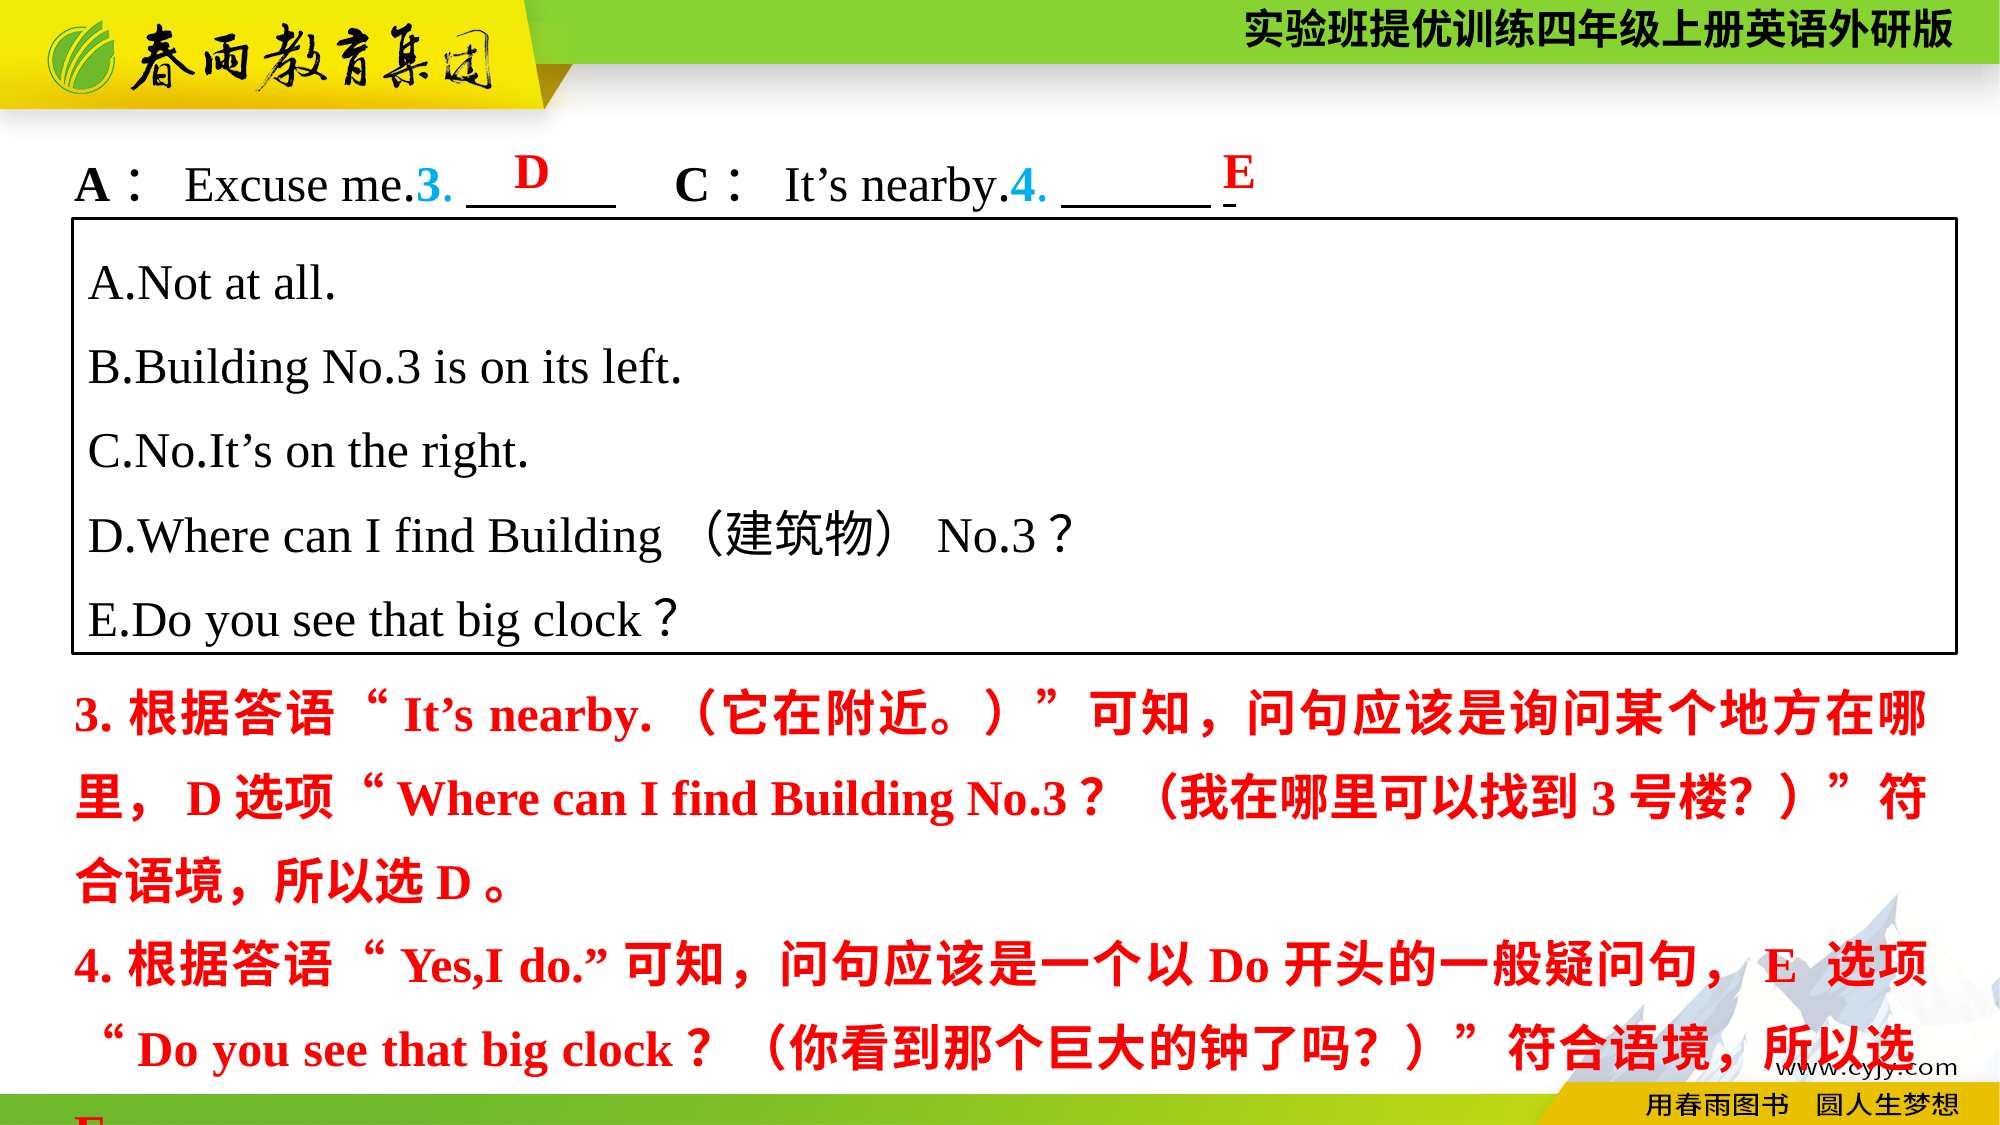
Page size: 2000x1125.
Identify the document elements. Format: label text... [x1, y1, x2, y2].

text_box 3.根据答语“It’s nearby.（它在附近。）”可知，问句应该是询问某个地方在哪里，D选项“Where can I find Building No.3？（我在哪里可以找到3号楼？）”符合语境，所以选D。 [59, 650, 1944, 900]
text_box 4.根据答语“Yes,I do.”可知，问句应该是一个以Do开头的一般疑问句，E 选项“Do you see that big clock？（你看到那个巨大的钟了吗？）”符合语境，所以选E。 [59, 900, 1944, 1125]
list A：Excuse me.3. C：It’s nearby.4. . [59, 113, 1944, 209]
text_box E [1208, 131, 1272, 206]
text_box A.Not at all. B.Building No.3 is on its left. C.No.It’s on the right. D.Where can I find Building（建筑物）No.3？ E.Do you see that big clock？ [72, 218, 1957, 654]
picture [0, 0, 2000, 1125]
text_box D [499, 131, 566, 207]
